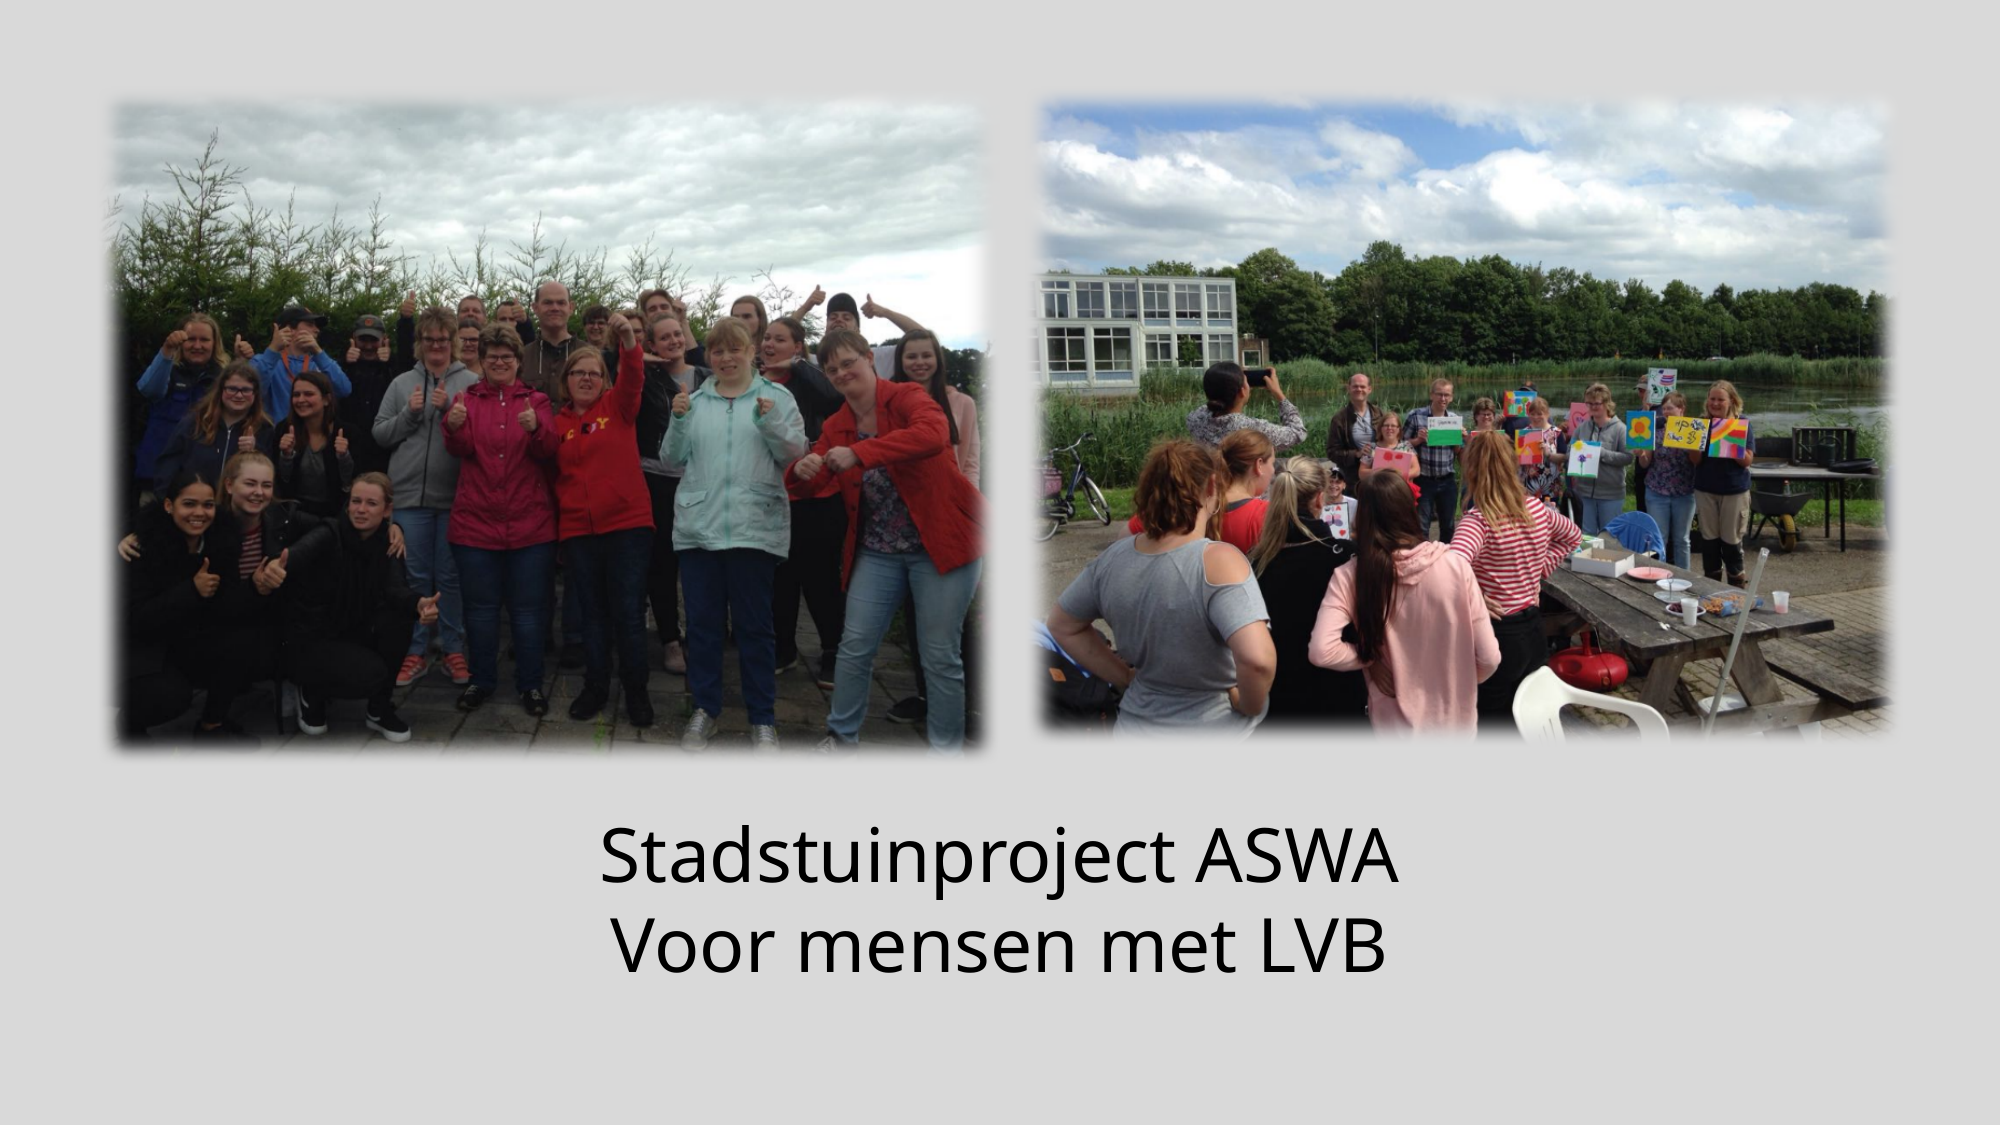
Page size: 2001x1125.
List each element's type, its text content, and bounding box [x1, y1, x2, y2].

title Stadstuinproject ASWA Voor mensen met LVB [568, 815, 1432, 996]
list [96, 86, 1001, 767]
picture [1025, 86, 1903, 747]
